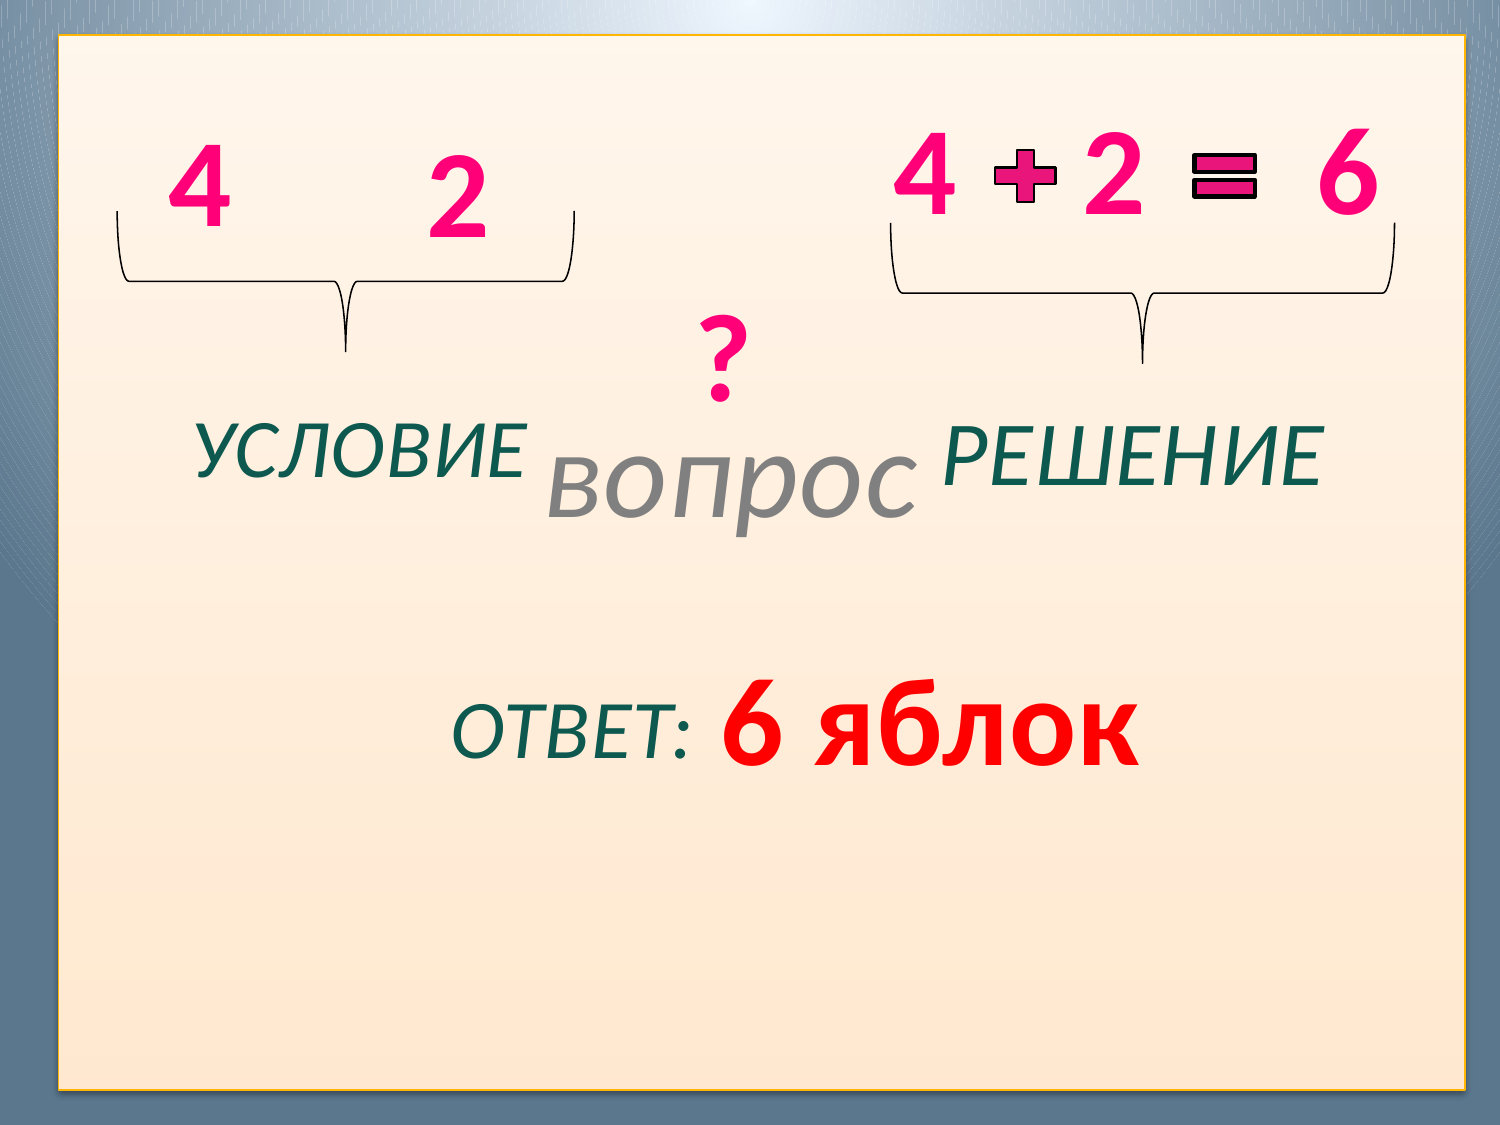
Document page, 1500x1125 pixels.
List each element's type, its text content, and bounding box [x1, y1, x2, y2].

text_box [890, 222, 1395, 365]
text_box 6 [1301, 81, 1395, 247]
text_box УСЛОВИЕ [175, 386, 551, 502]
text_box ОТВЕТ: [435, 667, 705, 783]
text_box 4 [153, 93, 247, 259]
text_box 2 [411, 105, 505, 271]
text_box [116, 210, 575, 353]
text_box 2 [1067, 81, 1161, 247]
text_box [993, 148, 1058, 204]
text_box [1192, 153, 1257, 174]
text_box РЕШЕНИЕ [925, 386, 1386, 512]
text_box 4 [878, 81, 961, 247]
text_box [1192, 178, 1257, 199]
text_box 6 яблок [705, 632, 1155, 798]
text_box ? [679, 269, 770, 435]
list вопрос [58, 34, 1466, 1091]
